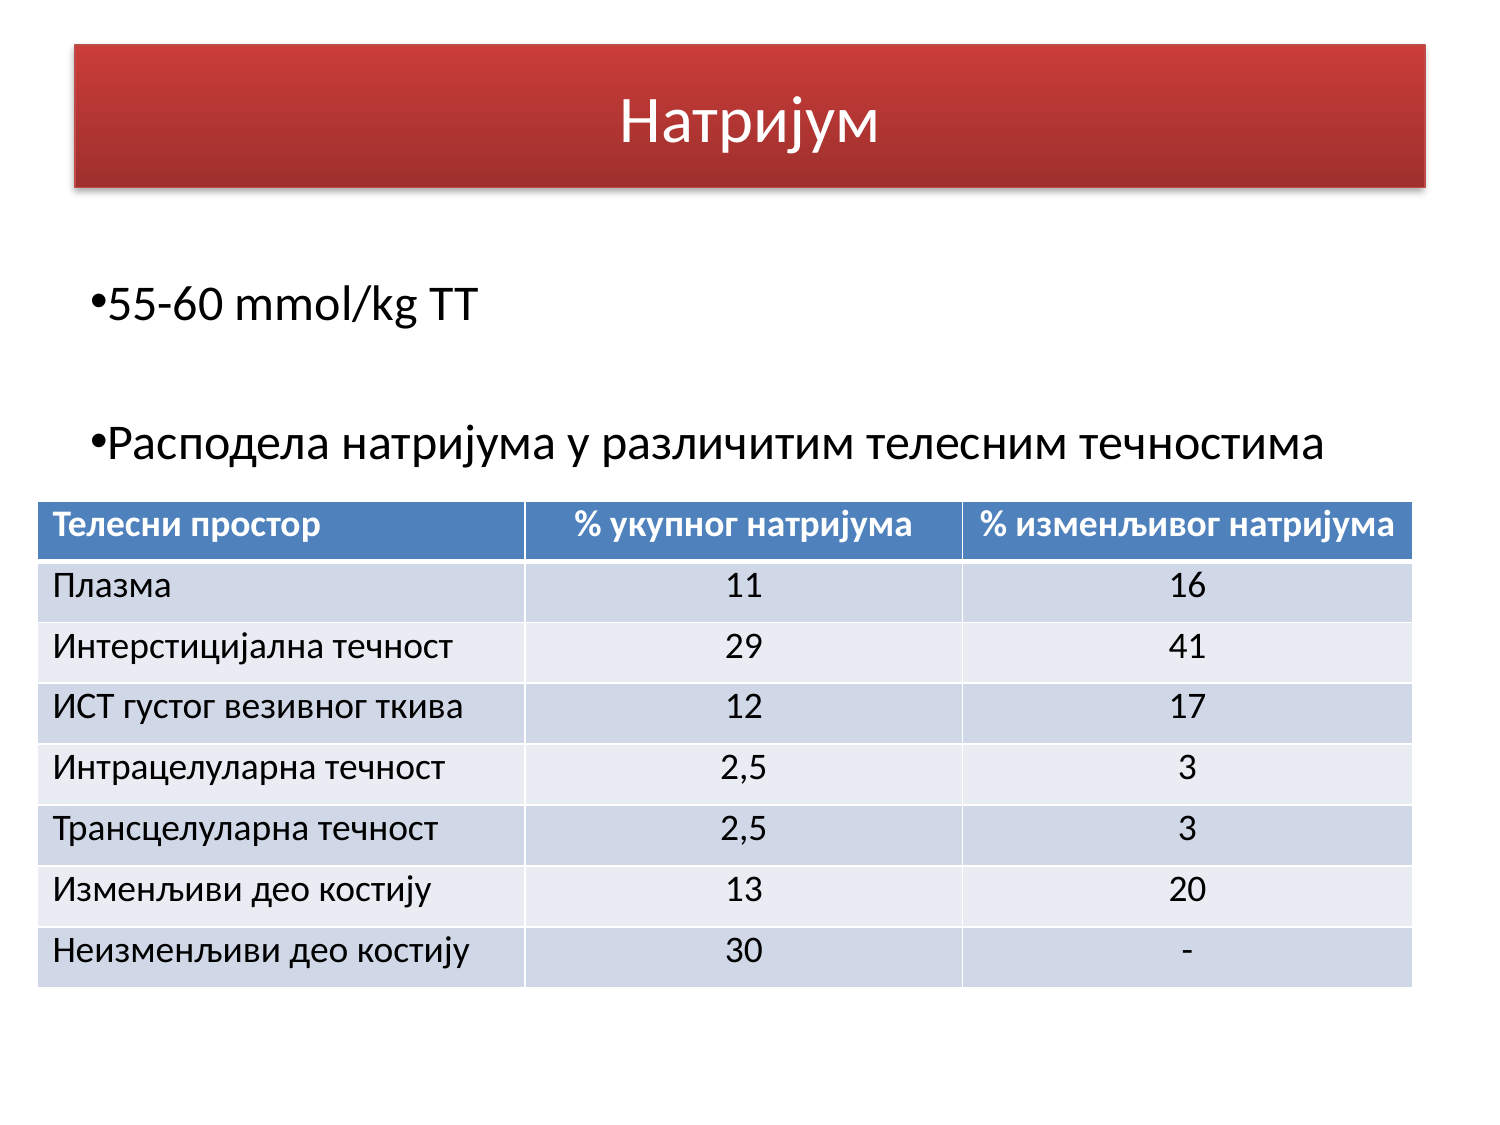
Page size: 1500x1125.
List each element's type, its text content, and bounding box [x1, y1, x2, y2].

table_cell 12 [526, 684, 962, 743]
text_box 55-60 mmol/kg TT Расподела натријума у различитим телесним течностима [74, 262, 1425, 1005]
table_cell Интрацелуларна течност [38, 745, 524, 804]
table_cell 3 [963, 745, 1412, 804]
table_cell Трансцелуларна течност [38, 806, 524, 865]
table_cell 2,5 [526, 806, 962, 865]
table_header Телесни простор [38, 502, 524, 559]
table_cell 30 [526, 928, 962, 987]
table_header % изменљивог натријума [963, 502, 1412, 559]
table_cell 20 [963, 867, 1412, 926]
table_cell ИСТ густог везивног ткива [38, 684, 524, 743]
table_cell Изменљиви део костију [38, 867, 524, 926]
title Натријум [74, 44, 1426, 188]
table_cell 11 [526, 564, 962, 622]
table_cell 13 [526, 867, 962, 926]
table_cell 2,5 [526, 745, 962, 804]
table_cell - [963, 928, 1412, 987]
table_cell 41 [963, 623, 1412, 682]
table_cell 16 [963, 564, 1412, 622]
table_cell 3 [963, 806, 1412, 865]
table_cell Интерстицијална течност [38, 623, 524, 682]
table_cell 17 [963, 684, 1412, 743]
table_cell Плазма [38, 564, 524, 622]
table_header % укупног натријума [526, 502, 962, 559]
table_cell Неизменљиви део костију [38, 928, 524, 987]
table_cell 29 [526, 623, 962, 682]
